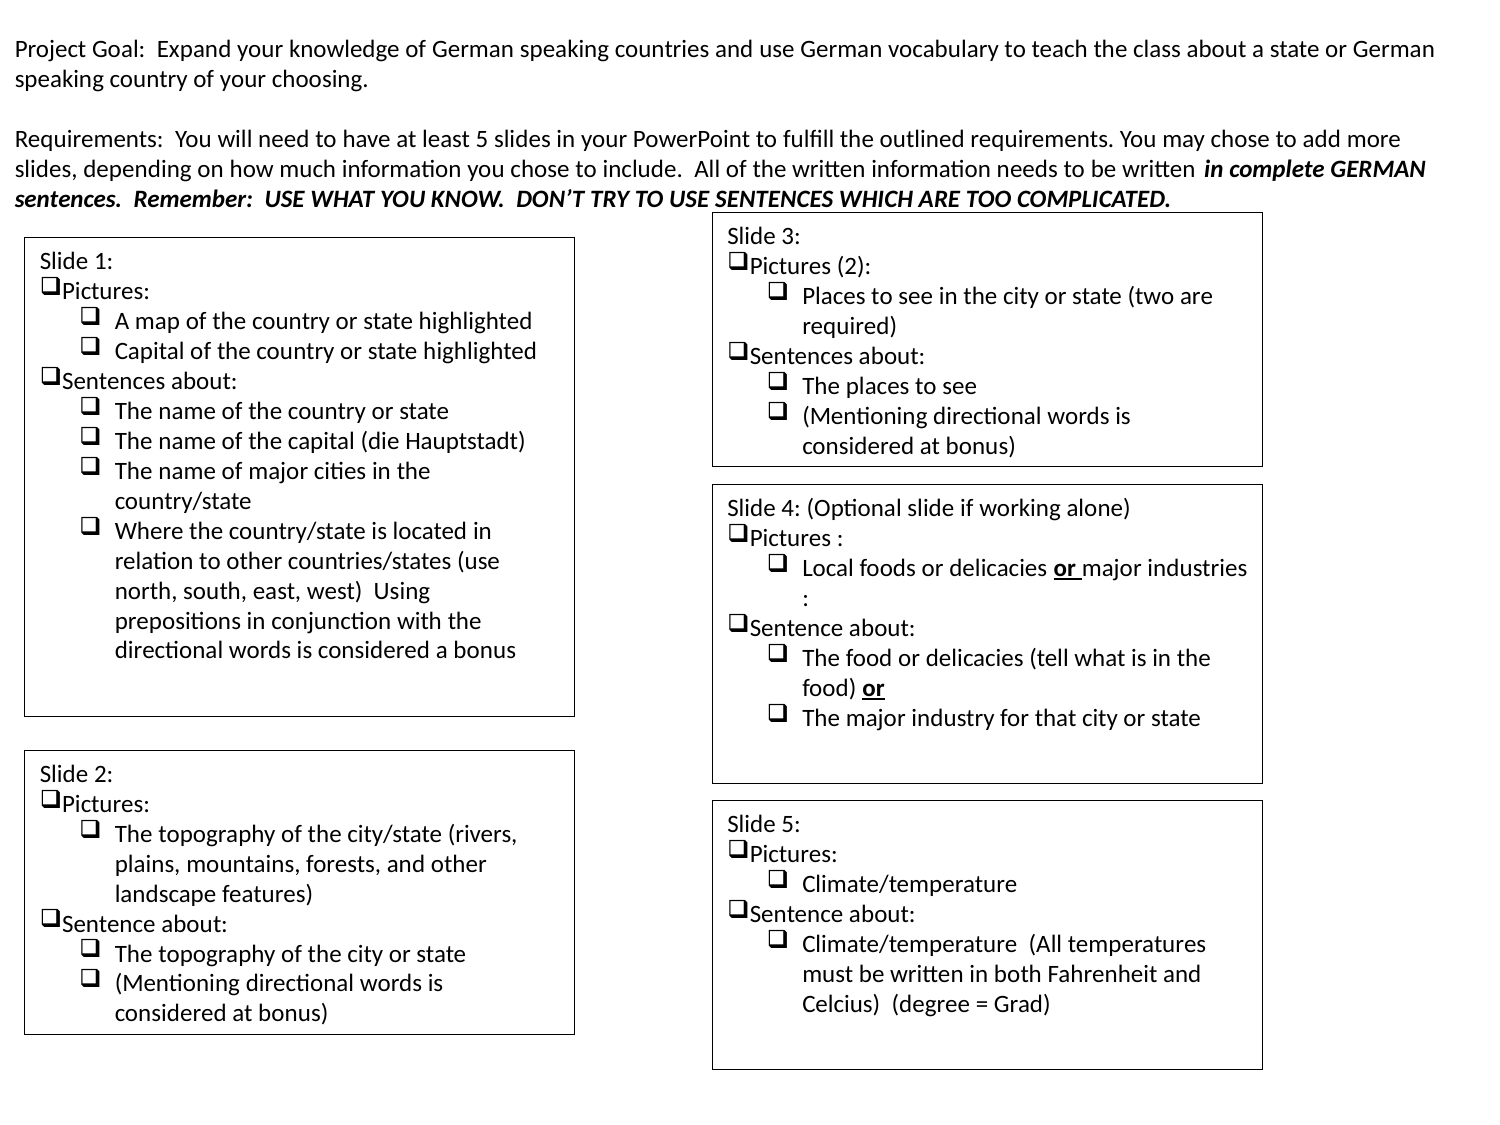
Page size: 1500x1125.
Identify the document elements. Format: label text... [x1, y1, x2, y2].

text_box Slide 4: (Optional slide if working alone) Pictures : Local foods or delicacies or major industries : Sentence about: The food or delicacies (tell what is in the food) or The major industry for that city or state [712, 484, 1263, 784]
text_box Slide 1: Pictures: A map of the country or state highlighted Capital of the country or state highlighted Sentences about: The name of the country or state The name of the capital (die Hauptstadt) The name of major cities in the country/state Where the country/state is located in relation to other countries/states (use north, south, east, west) Using prepositions in conjunction with the directional words is considered a bonus [24, 237, 575, 717]
text_box Slide 2: Pictures: The topography of the city/state (rivers, plains, mountains, forests, and other landscape features) Sentence about: The topography of the city or state (Mentioning directional words is considered at bonus) [24, 750, 575, 1035]
text_box Slide 3: Pictures (2): Places to see in the city or state (two are required) Sentences about: The places to see (Mentioning directional words is considered at bonus) [712, 212, 1263, 467]
text_box Slide 5: Pictures: Climate/temperature Sentence about: Climate/temperature (All temperatures must be written in both Fahrenheit and Celcius) (degree = Grad) [712, 800, 1263, 1070]
text_box Project Goal: Expand your knowledge of German speaking countries and use German vocabulary to teach the class about a state or German speaking country of your choosing. Requirements: You will need to have at least 5 slides in your PowerPoint to fulfill the outlined requirements. You may chose to add more slides, depending on how much information you chose to include. All of the written information needs to be written in complete GERMAN sentences. Remember: USE WHAT YOU KNOW. DON’T TRY TO USE SENTENCES WHICH ARE TOO COMPLICATED. [0, 24, 1463, 220]
